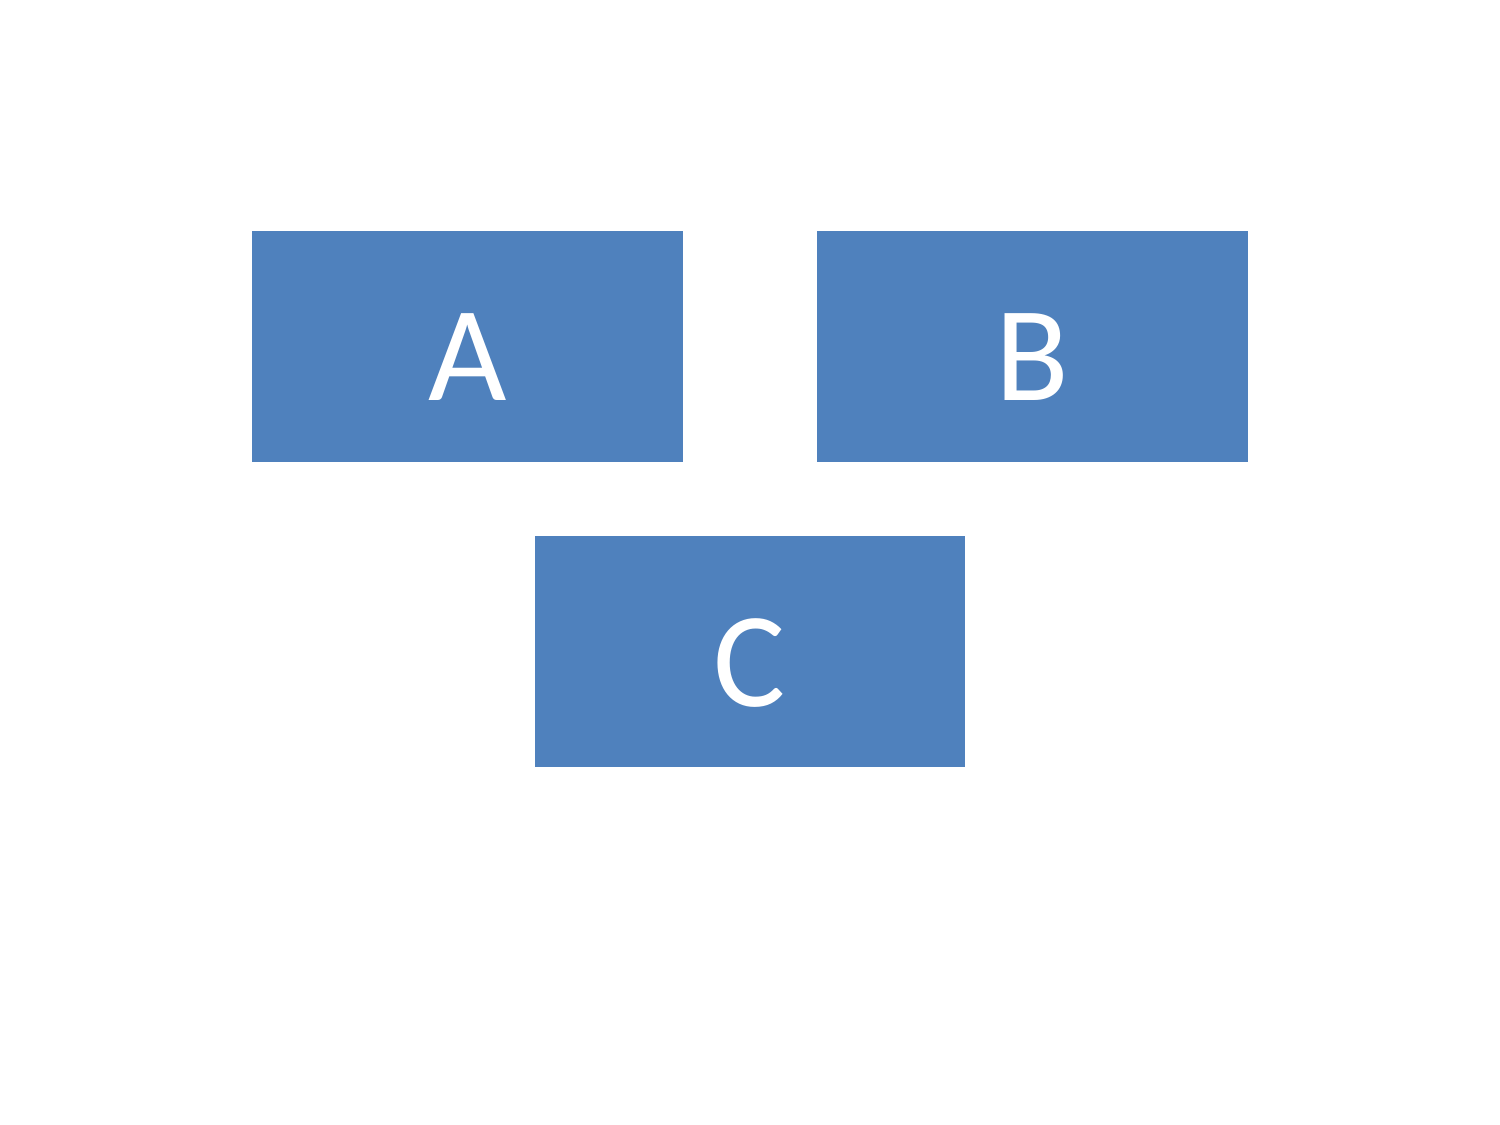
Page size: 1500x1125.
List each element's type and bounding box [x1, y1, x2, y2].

text_box [249, 228, 1251, 897]
